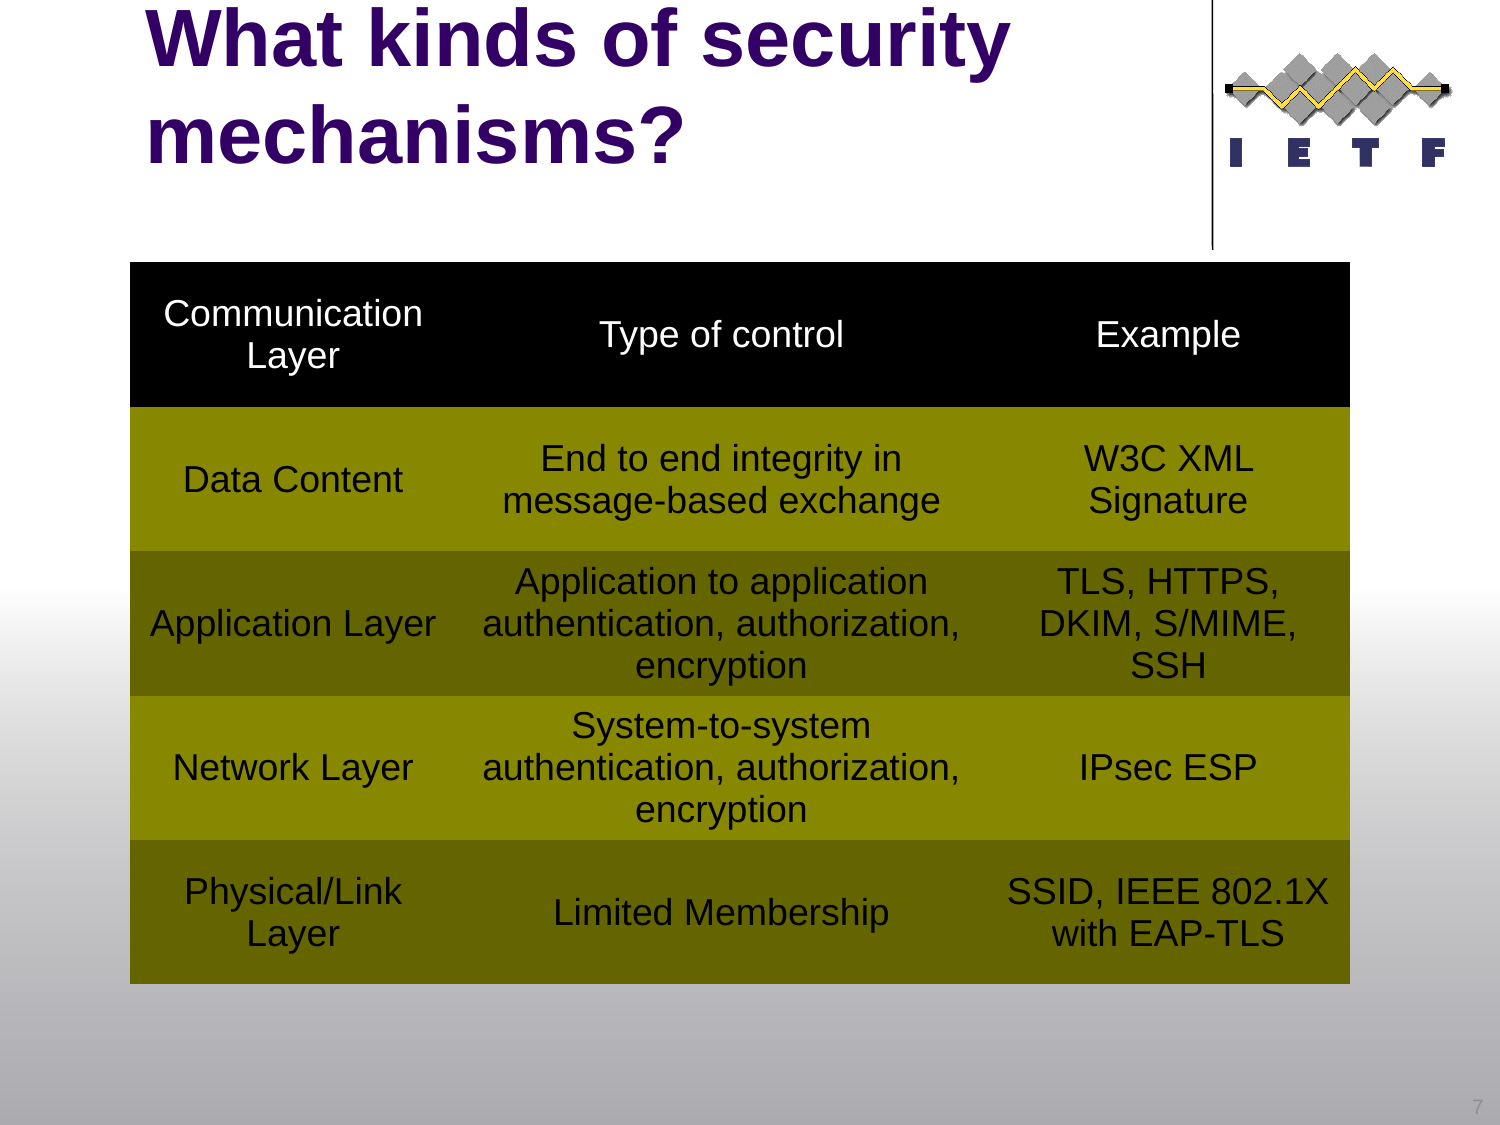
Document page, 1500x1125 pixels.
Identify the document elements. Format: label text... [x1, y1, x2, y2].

title What kinds of security mechanisms? [129, 49, 1351, 188]
table_cell SSID, IEEE 802.1X with EAP-TLS [987, 840, 1350, 984]
table_header Type of control [456, 262, 987, 407]
picture [1212, 37, 1463, 181]
table_cell Physical/Link Layer [130, 840, 456, 984]
table_cell W3C XML Signature [987, 407, 1350, 551]
table_cell End to end integrity in message-based exchange [456, 407, 987, 551]
table_cell TLS, HTTPS, DKIM, S/MIME, SSH [987, 551, 1350, 696]
table_cell IPsec ESP [987, 696, 1350, 840]
table_cell Limited Membership [456, 840, 987, 984]
table_cell Application Layer [130, 551, 456, 696]
table_cell System-to-system authentication, authorization, encryption [456, 696, 987, 840]
table_cell Data Content [130, 407, 456, 551]
table_header Example [987, 262, 1350, 407]
table_cell Network Layer [130, 696, 456, 840]
table_cell Application to application authentication, authorization, encryption [456, 551, 987, 696]
table_header Communication Layer [130, 262, 456, 407]
